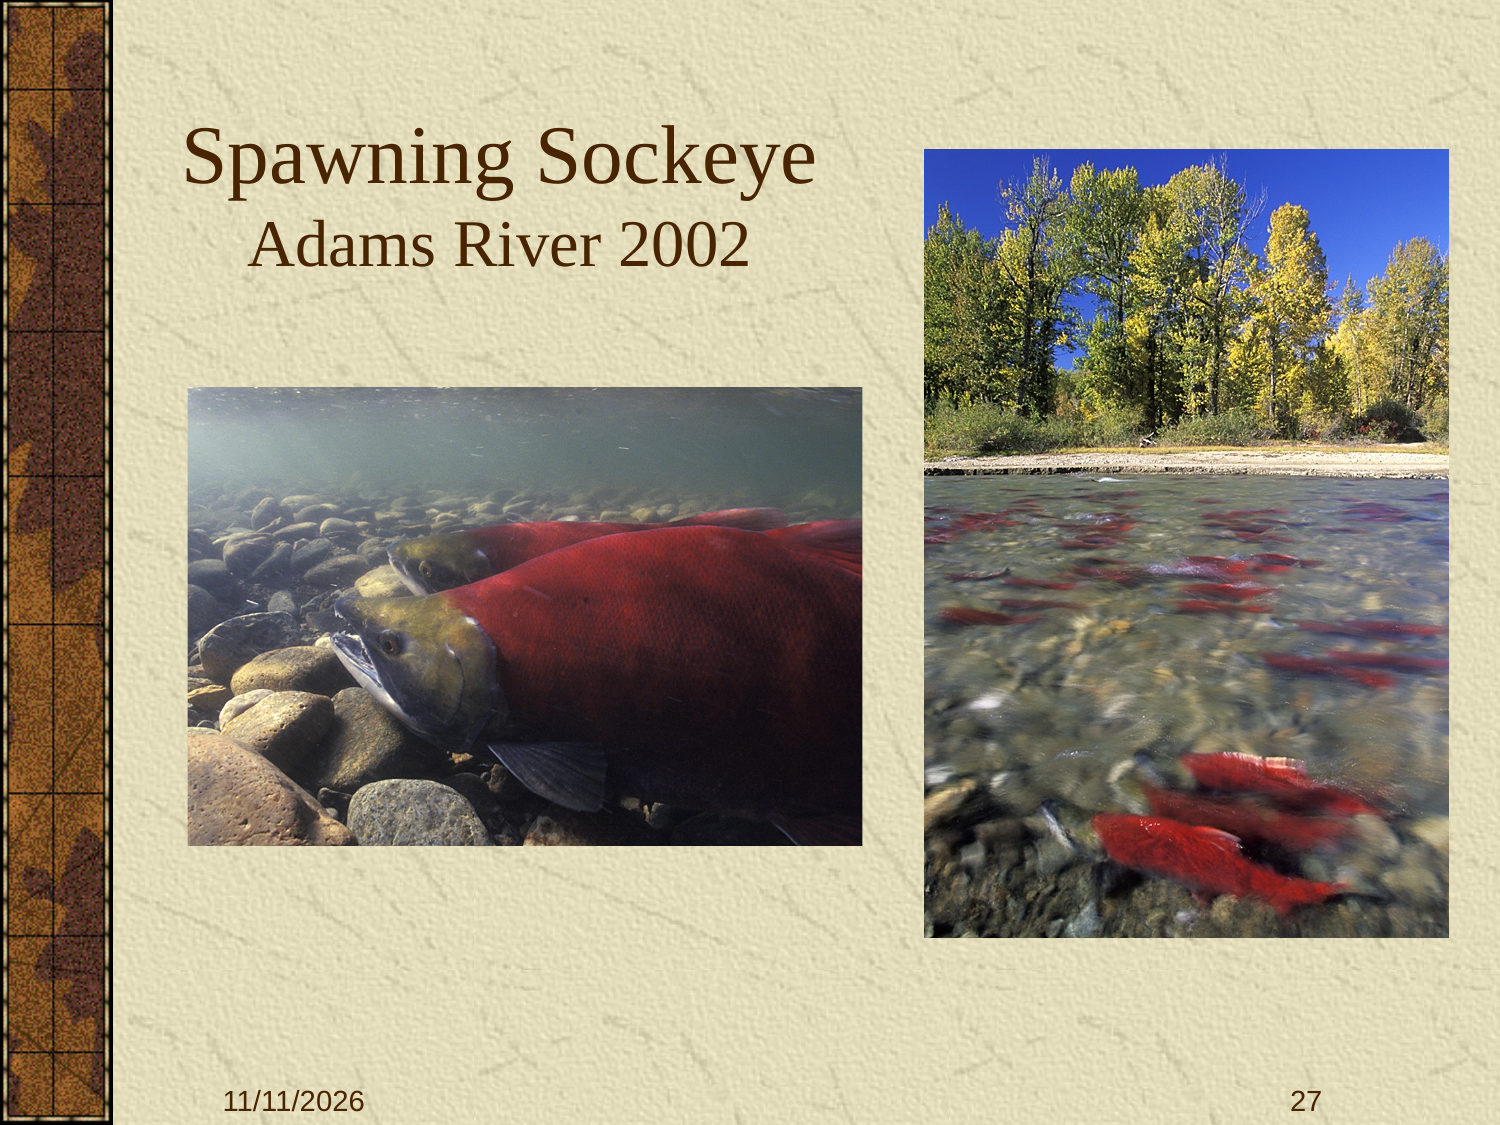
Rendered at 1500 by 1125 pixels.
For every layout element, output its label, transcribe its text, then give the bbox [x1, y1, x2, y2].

title Spawning Sockeye Adams River 2002 [149, 99, 851, 288]
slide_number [137, 1049, 451, 1125]
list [924, 149, 1449, 938]
slide_number 27 [1149, 1049, 1463, 1125]
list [187, 387, 863, 846]
picture [0, 0, 1500, 1125]
